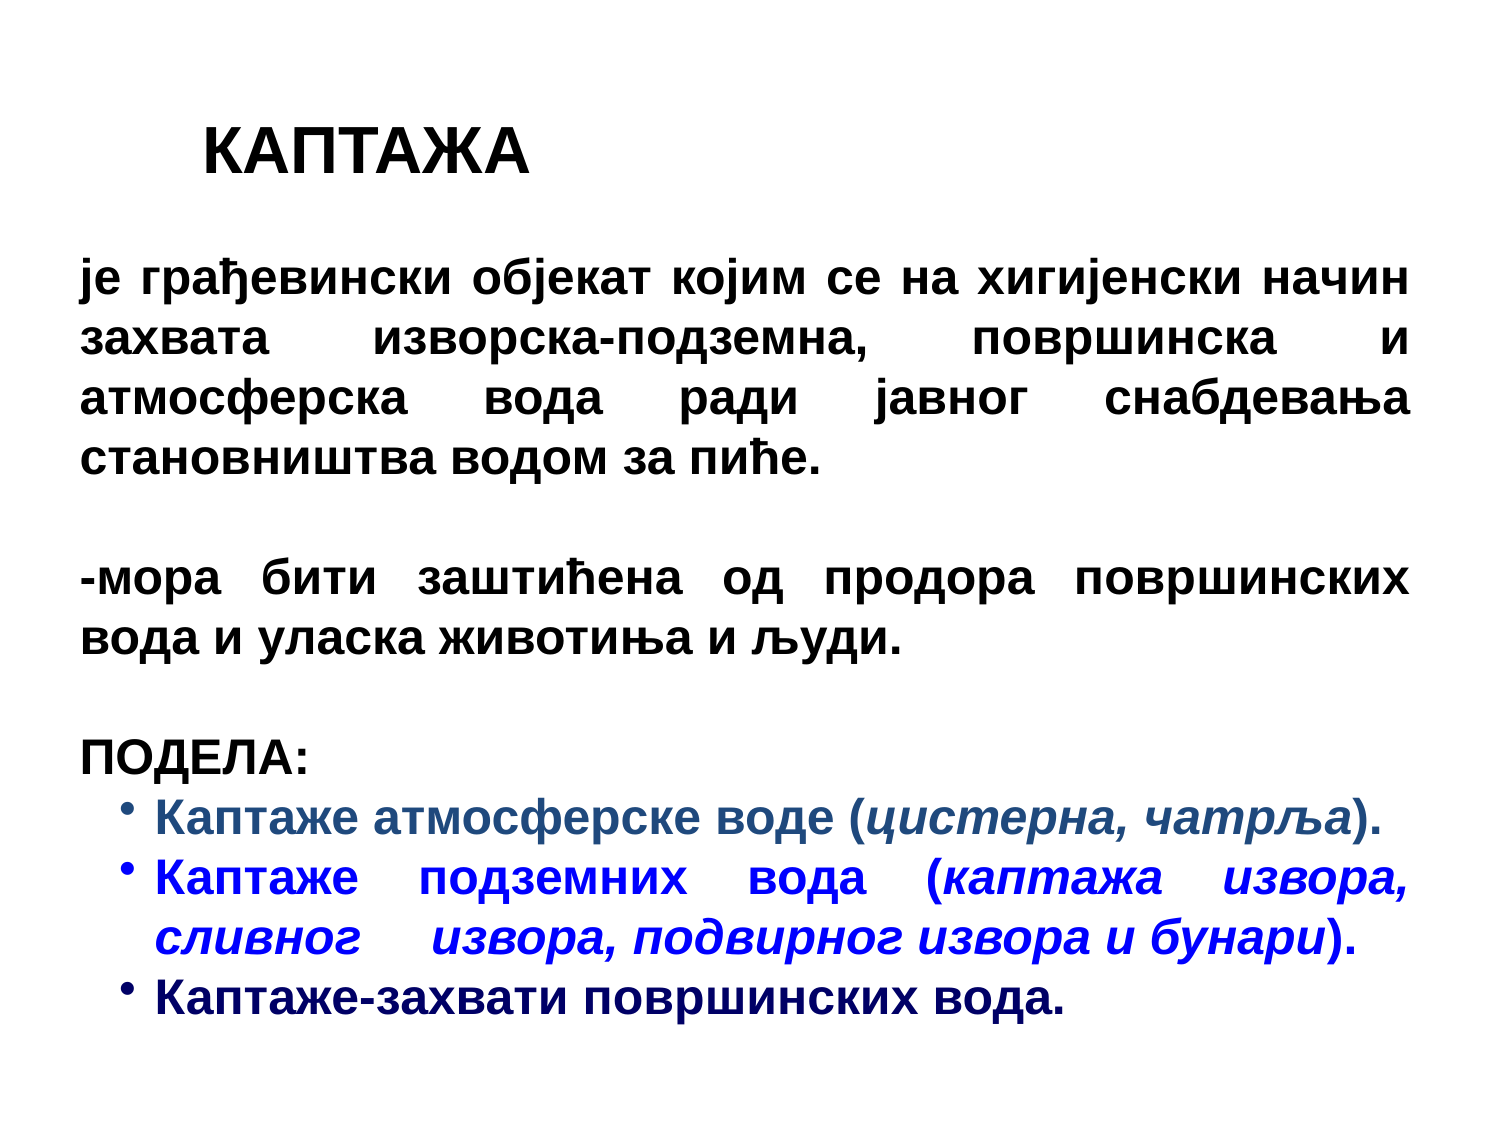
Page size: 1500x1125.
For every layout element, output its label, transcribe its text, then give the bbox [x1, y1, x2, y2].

text_box КАПТАЖА [187, 99, 650, 195]
text_box је грађевински објекат којим се на хигијенски начин захвата изворска-подземна, површинска и атмосферска вода ради јавног снабдевања становништва водом за пиће. -мора бити заштићена од продора површинских вода и уласка животиња и људи. ПОДЕЛА: Каптаже атмосферске воде (цистерна, чатрља). Каптаже подземних вода (каптажа извора, сливног извора, подвирног извора и бунари). Каптаже-захвати површинских вода. [64, 237, 1425, 1118]
